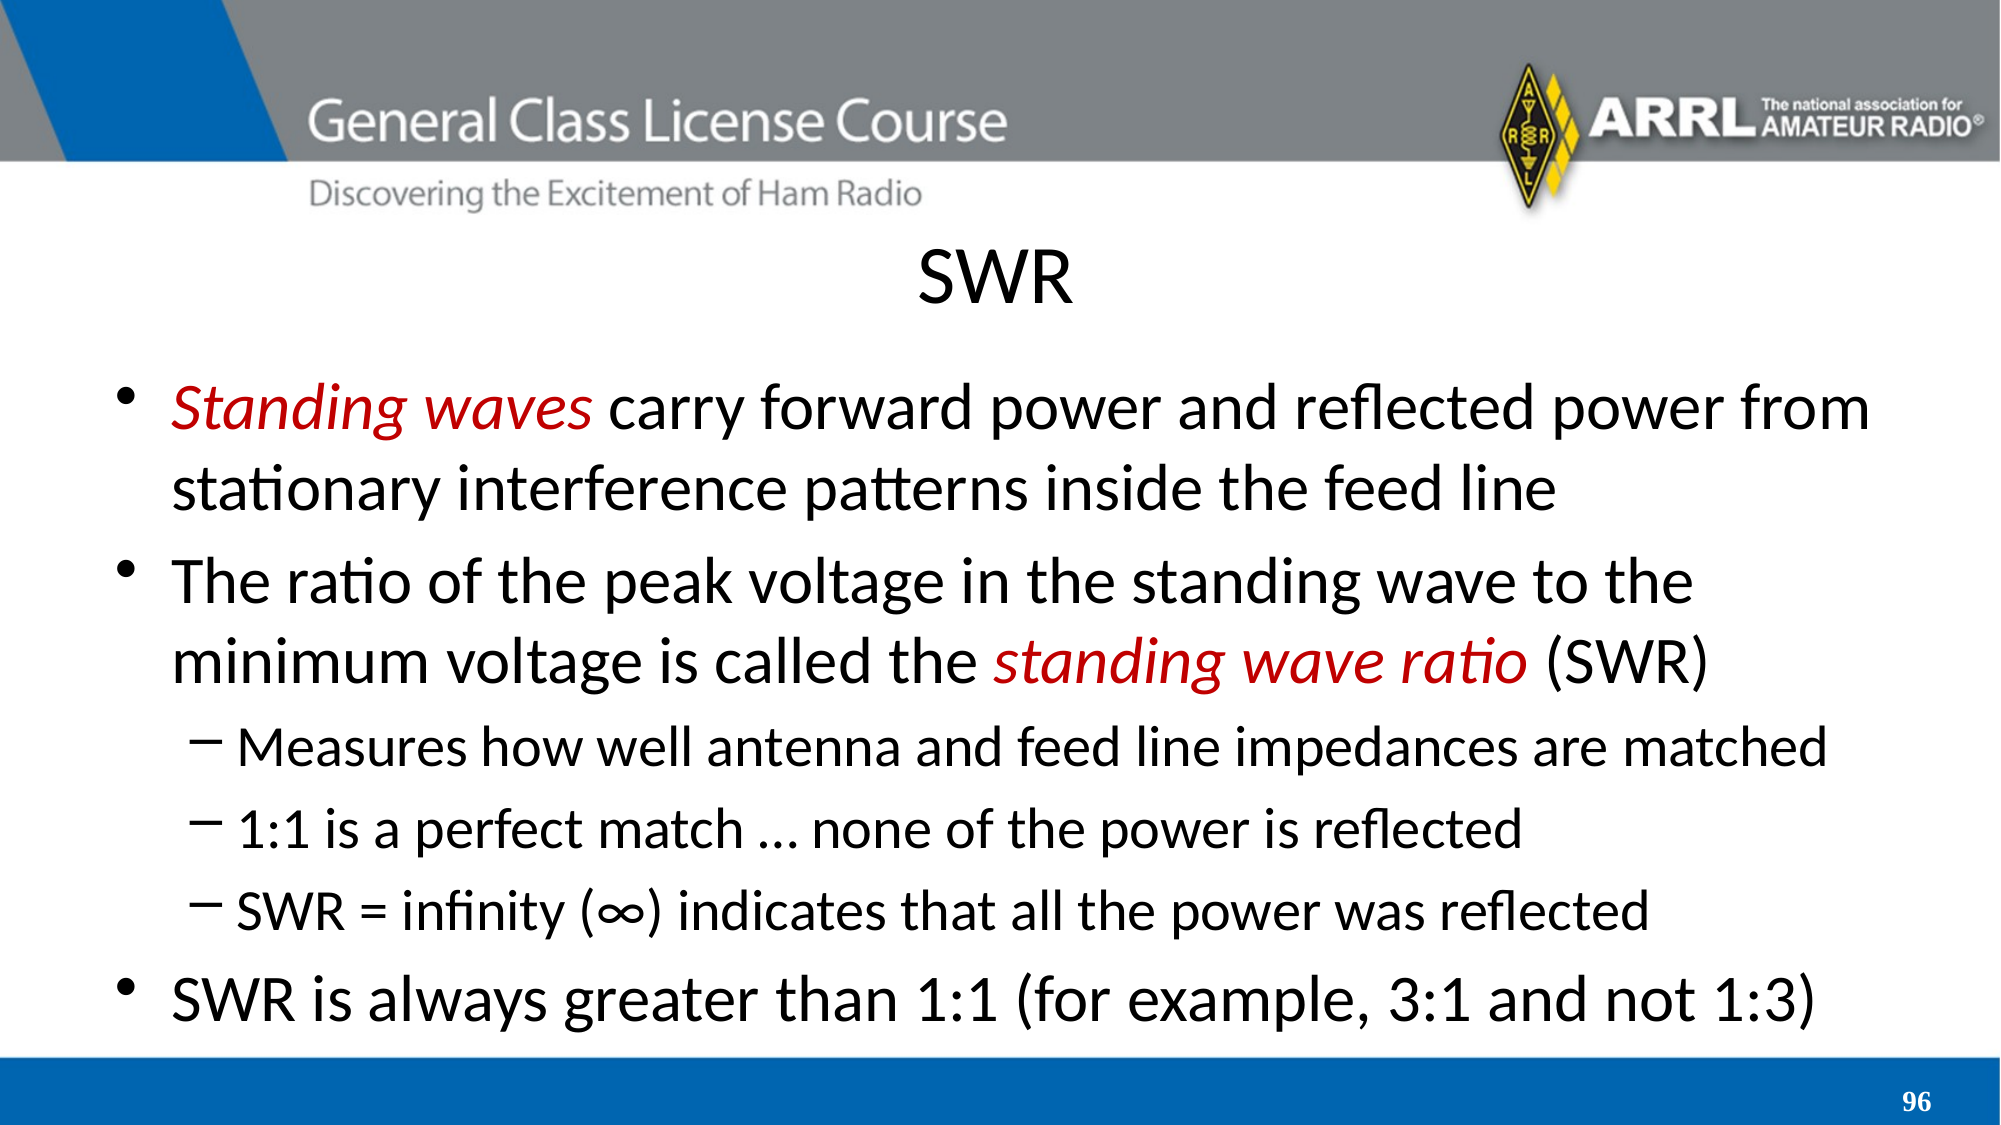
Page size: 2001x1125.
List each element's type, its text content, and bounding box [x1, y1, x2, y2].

list Standing waves carry forward power and reflected power from stationary interference patterns inside the feed line The ratio of the peak voltage in the standing wave to the minimum voltage is called the standing wave ratio (SWR) Measures how well antenna and feed line impedances are matched 1:1 is a perfect match … none of the power is reflected SWR = infinity (∞) indicates that all the power was reflected SWR is always greater than 1:1 (for example, 3:1 and not 1:3) [99, 355, 1900, 1075]
picture [0, 0, 2001, 1125]
title SWR [96, 212, 1897, 356]
